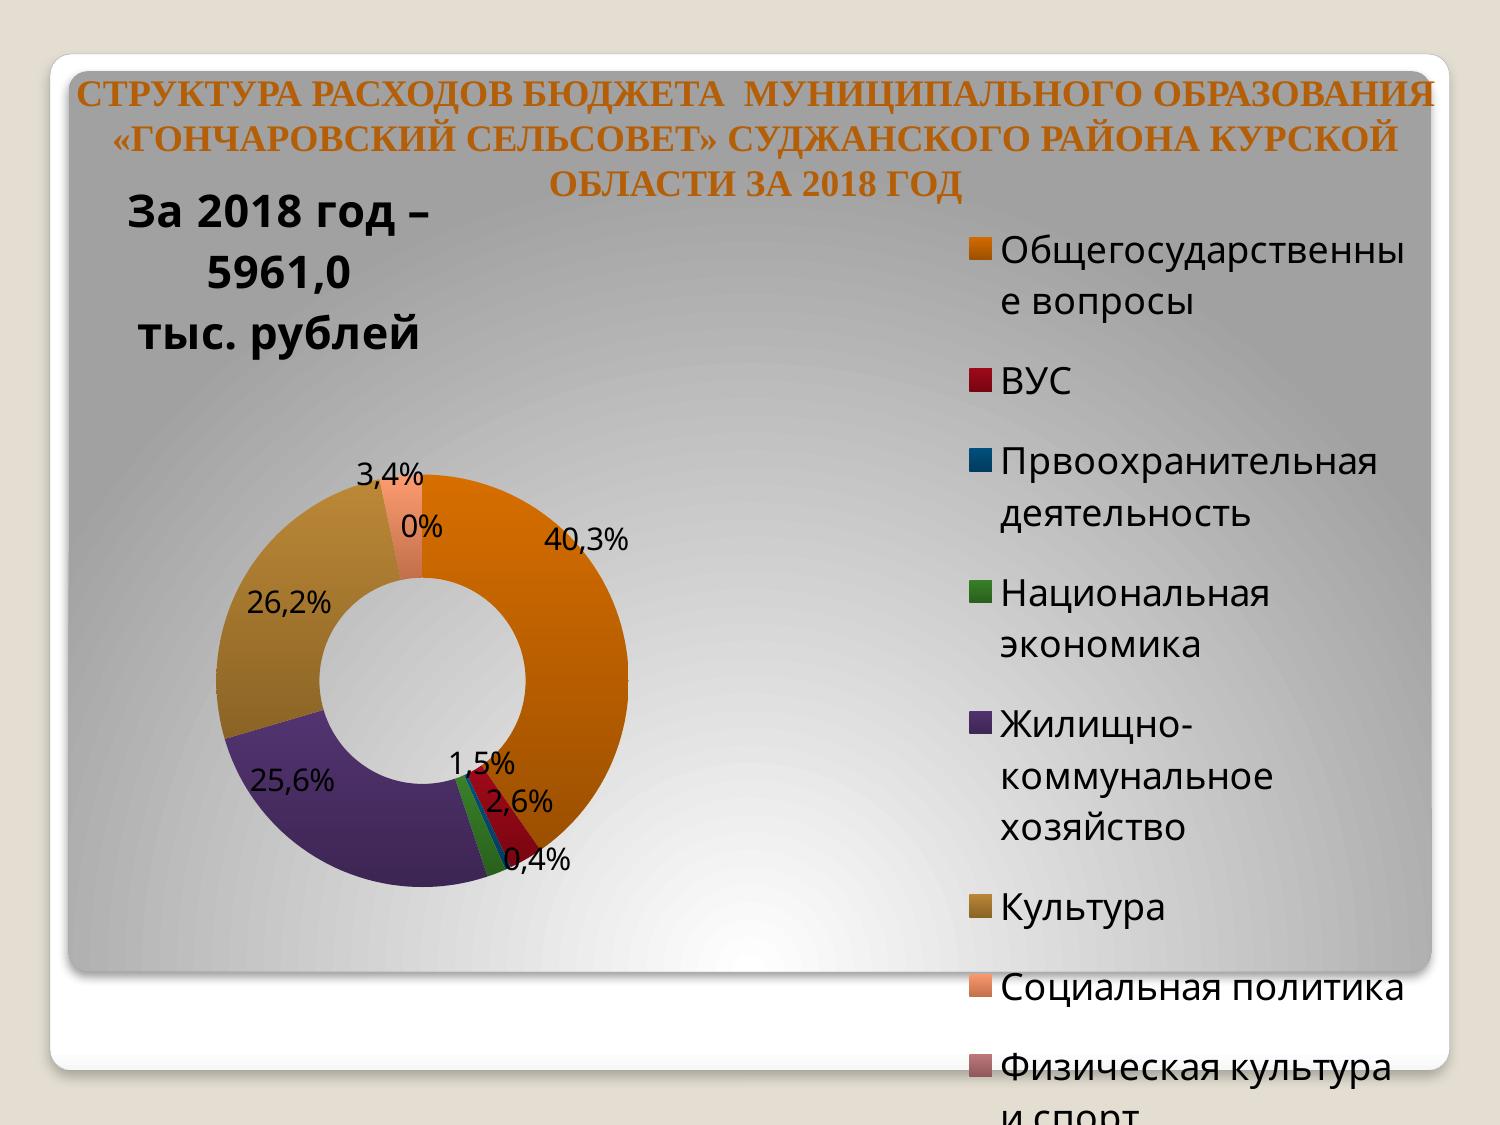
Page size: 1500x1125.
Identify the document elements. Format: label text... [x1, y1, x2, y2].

chart [81, 93, 1466, 1125]
title Структура расходов бюджета муниципального образования «Гончаровский сельсовет» Суджанского района Курской области за 2018 год [53, 19, 1459, 211]
